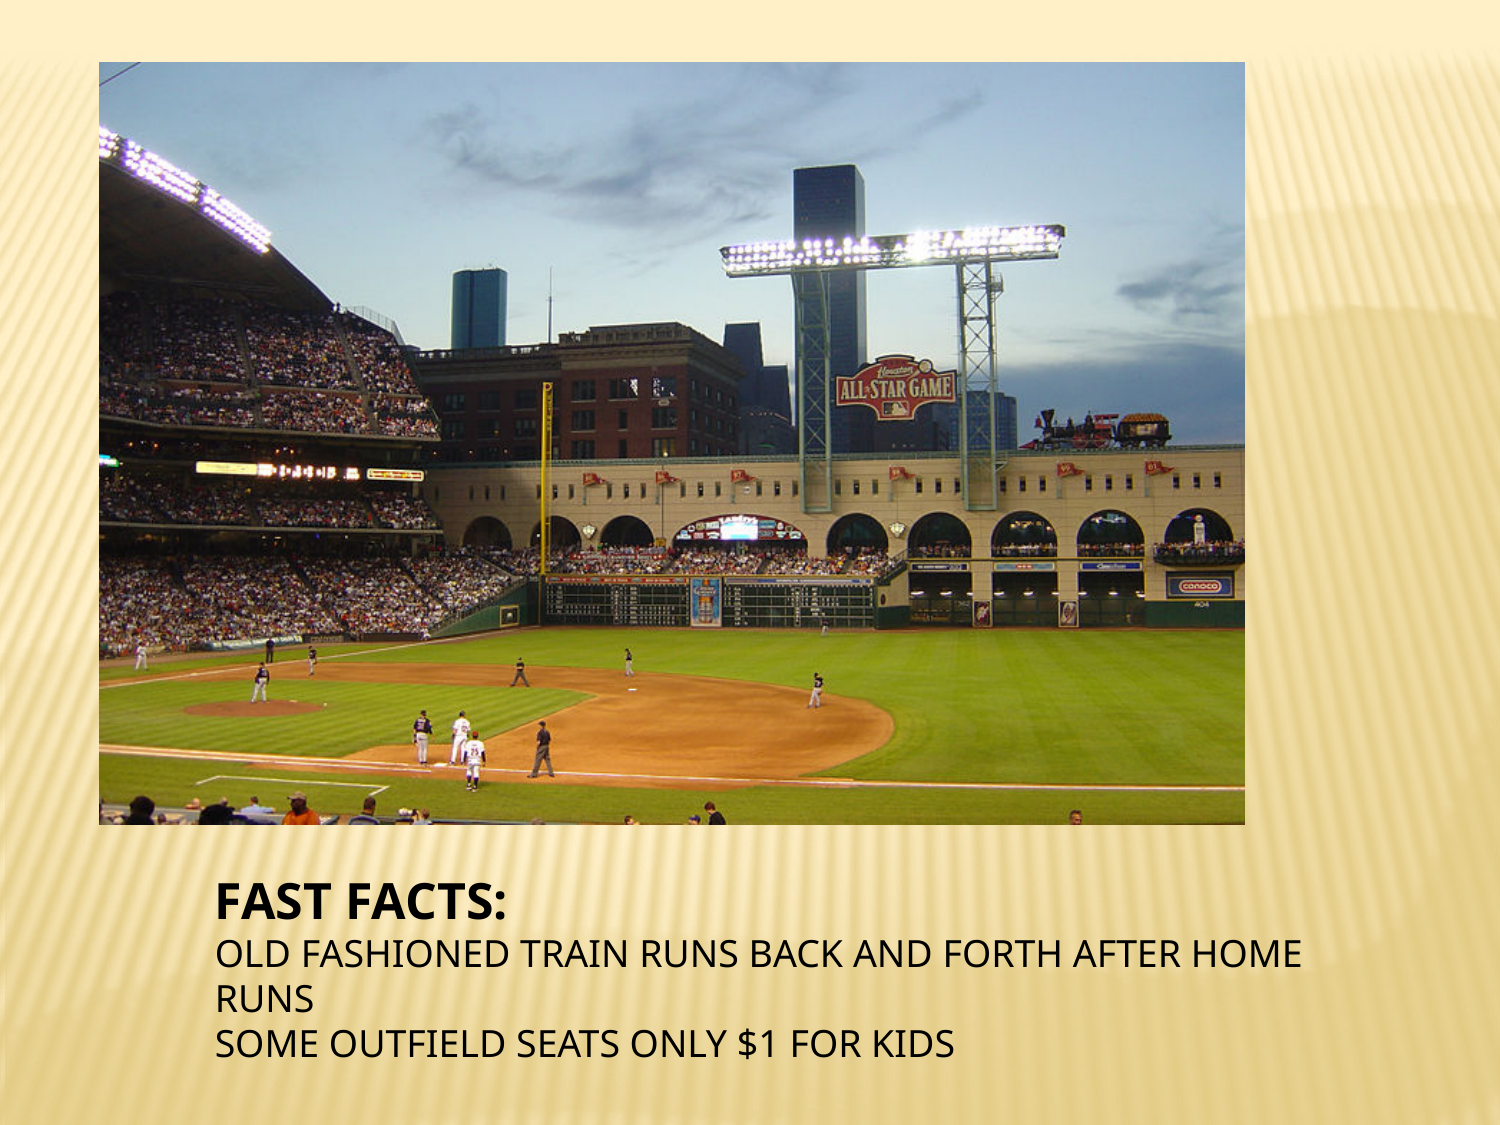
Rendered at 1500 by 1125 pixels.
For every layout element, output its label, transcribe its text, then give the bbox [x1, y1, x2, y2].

picture [99, 62, 1245, 826]
text_box FAST FACTS: OLD FASHIONED TRAIN RUNS BACK AND FORTH AFTER HOME RUNS SOME OUTFIELD SEATS ONLY $1 FOR KIDS [199, 862, 1388, 1118]
